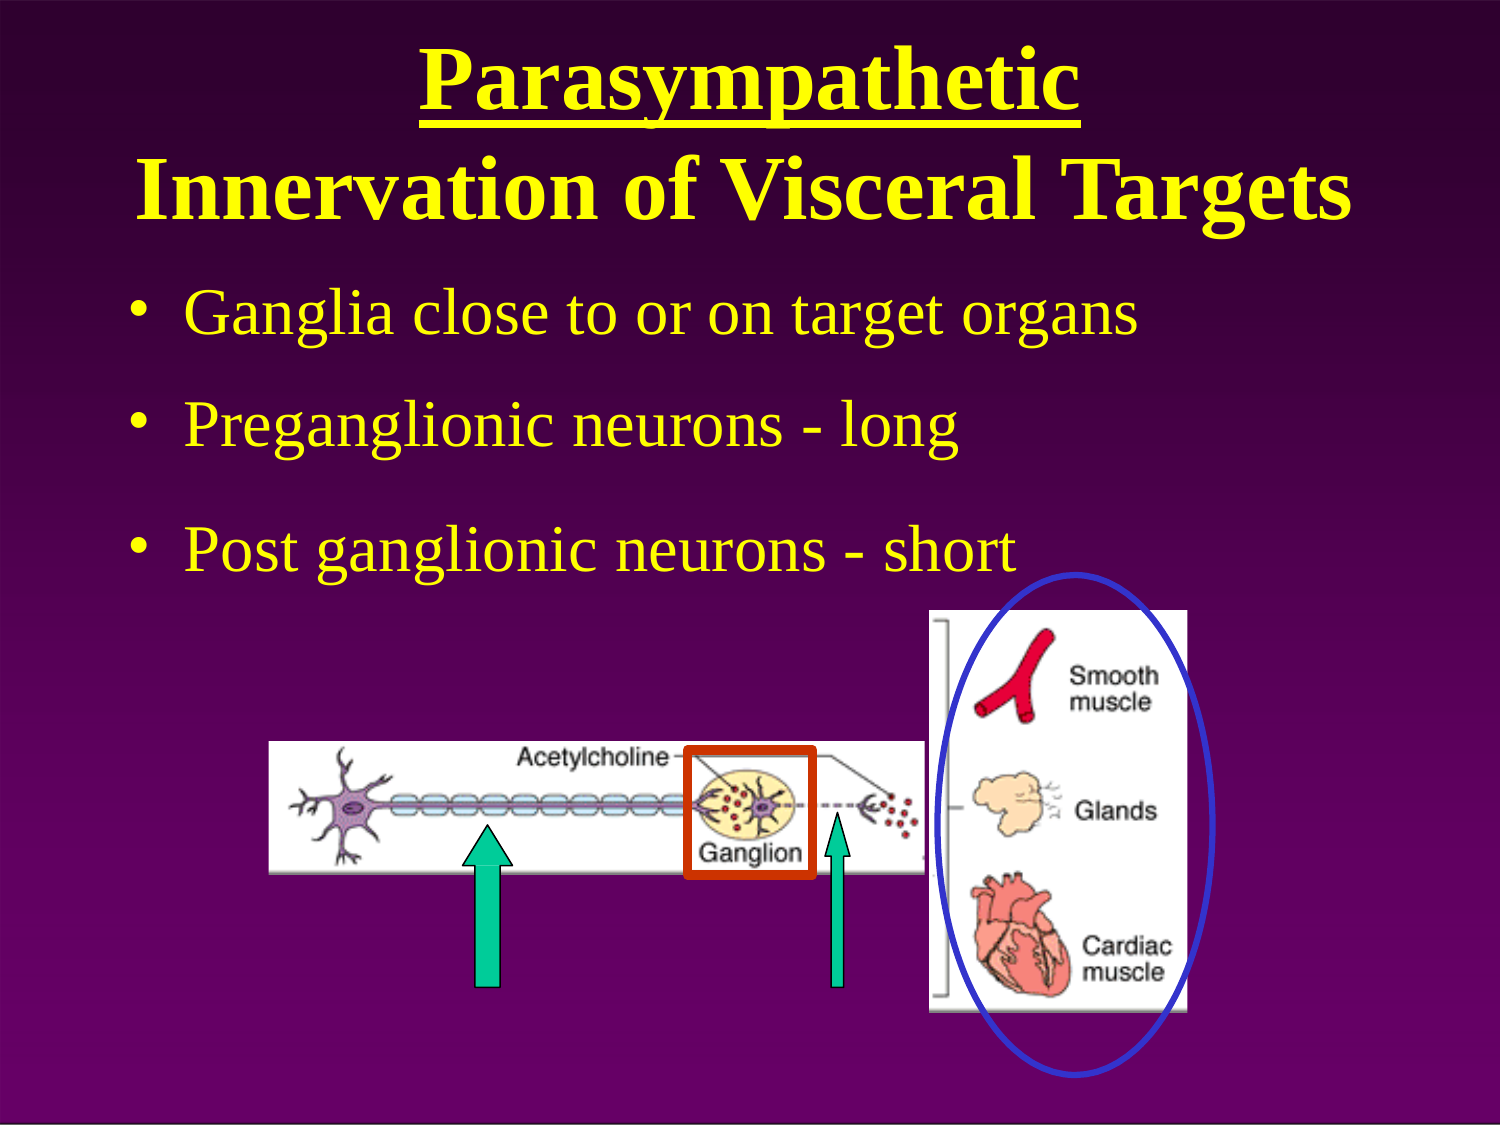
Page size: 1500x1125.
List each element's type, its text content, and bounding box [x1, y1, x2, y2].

text_box [687, 750, 813, 876]
title Parasympathetic [416, 18, 1084, 128]
text_box [1167, 971, 1188, 1013]
text_box [462, 824, 513, 988]
text_box [268, 741, 925, 875]
text_box [929, 610, 1003, 1013]
text_box [937, 575, 1213, 1076]
text_box [1147, 610, 1188, 679]
text_box [825, 812, 850, 988]
picture [0, 0, 1500, 1125]
text_box Innervation of Visceral Targets Ganglia close to or on target organs Preganglionic neurons - long Post ganglionic neurons - short [125, 128, 1367, 586]
